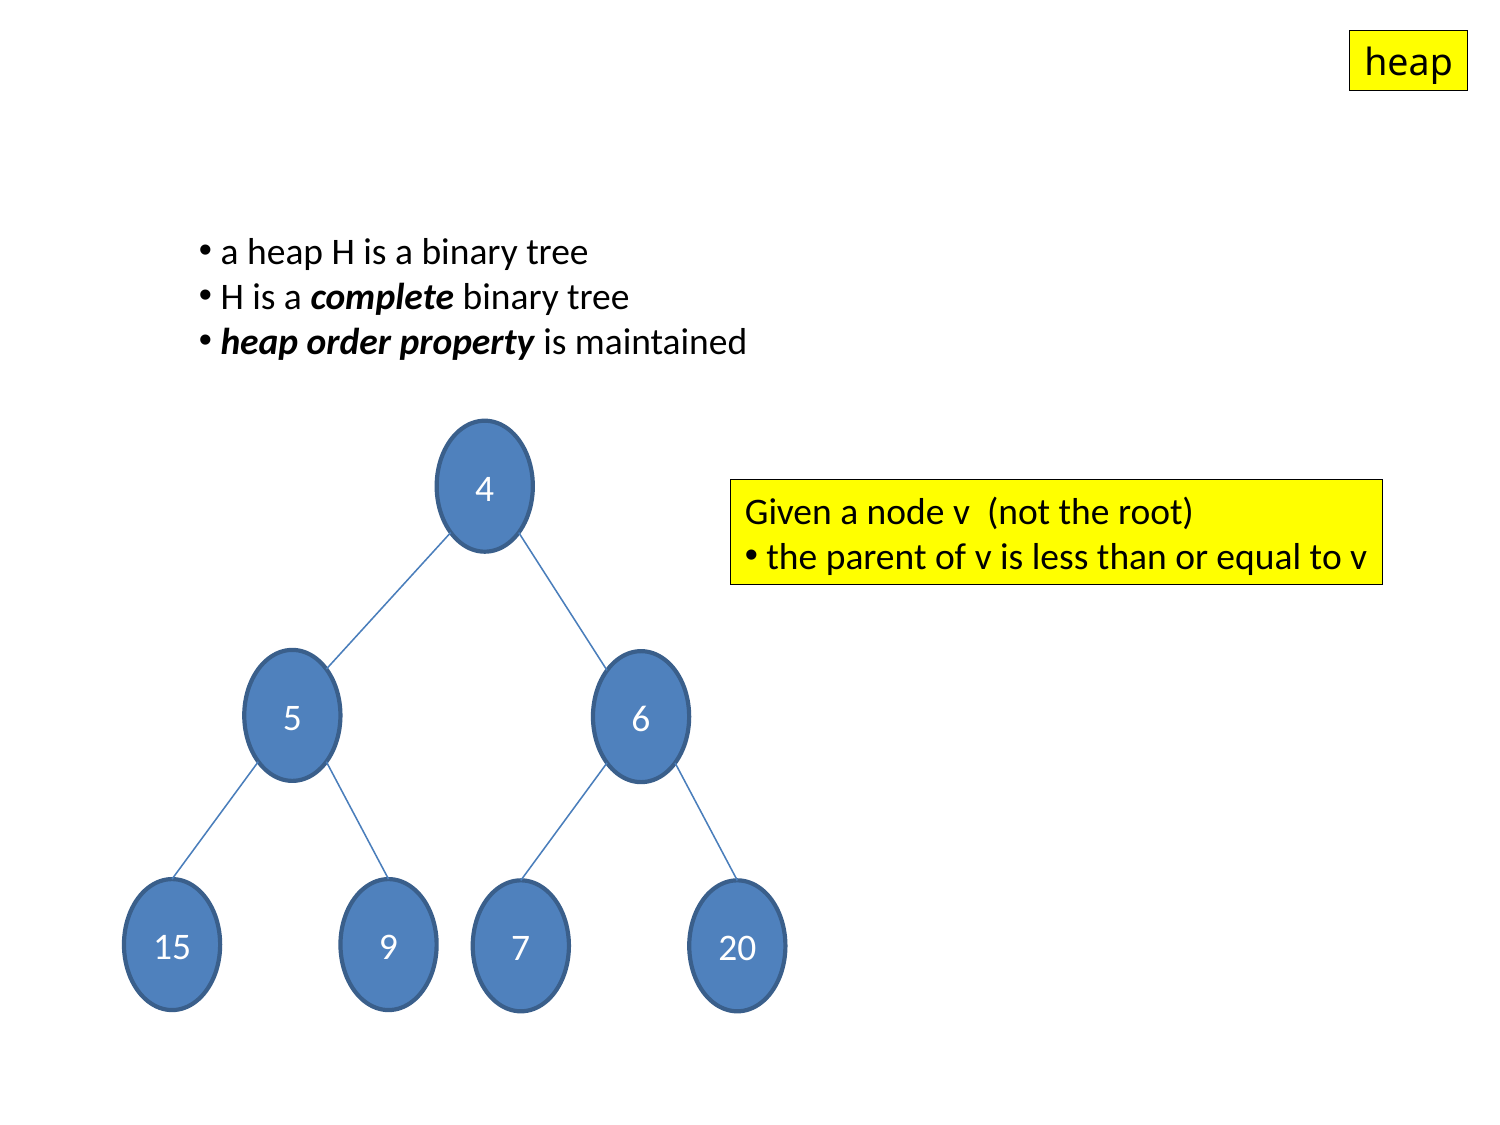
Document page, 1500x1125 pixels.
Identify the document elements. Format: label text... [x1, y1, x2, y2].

text_box heap [1349, 30, 1468, 91]
text_box Given a node v (not the root) the parent of v is less than or equal to v [791, 479, 1383, 585]
text_box a heap H is a binary tree H is a complete binary tree heap order property is maintained [184, 219, 763, 370]
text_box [123, 420, 786, 1012]
